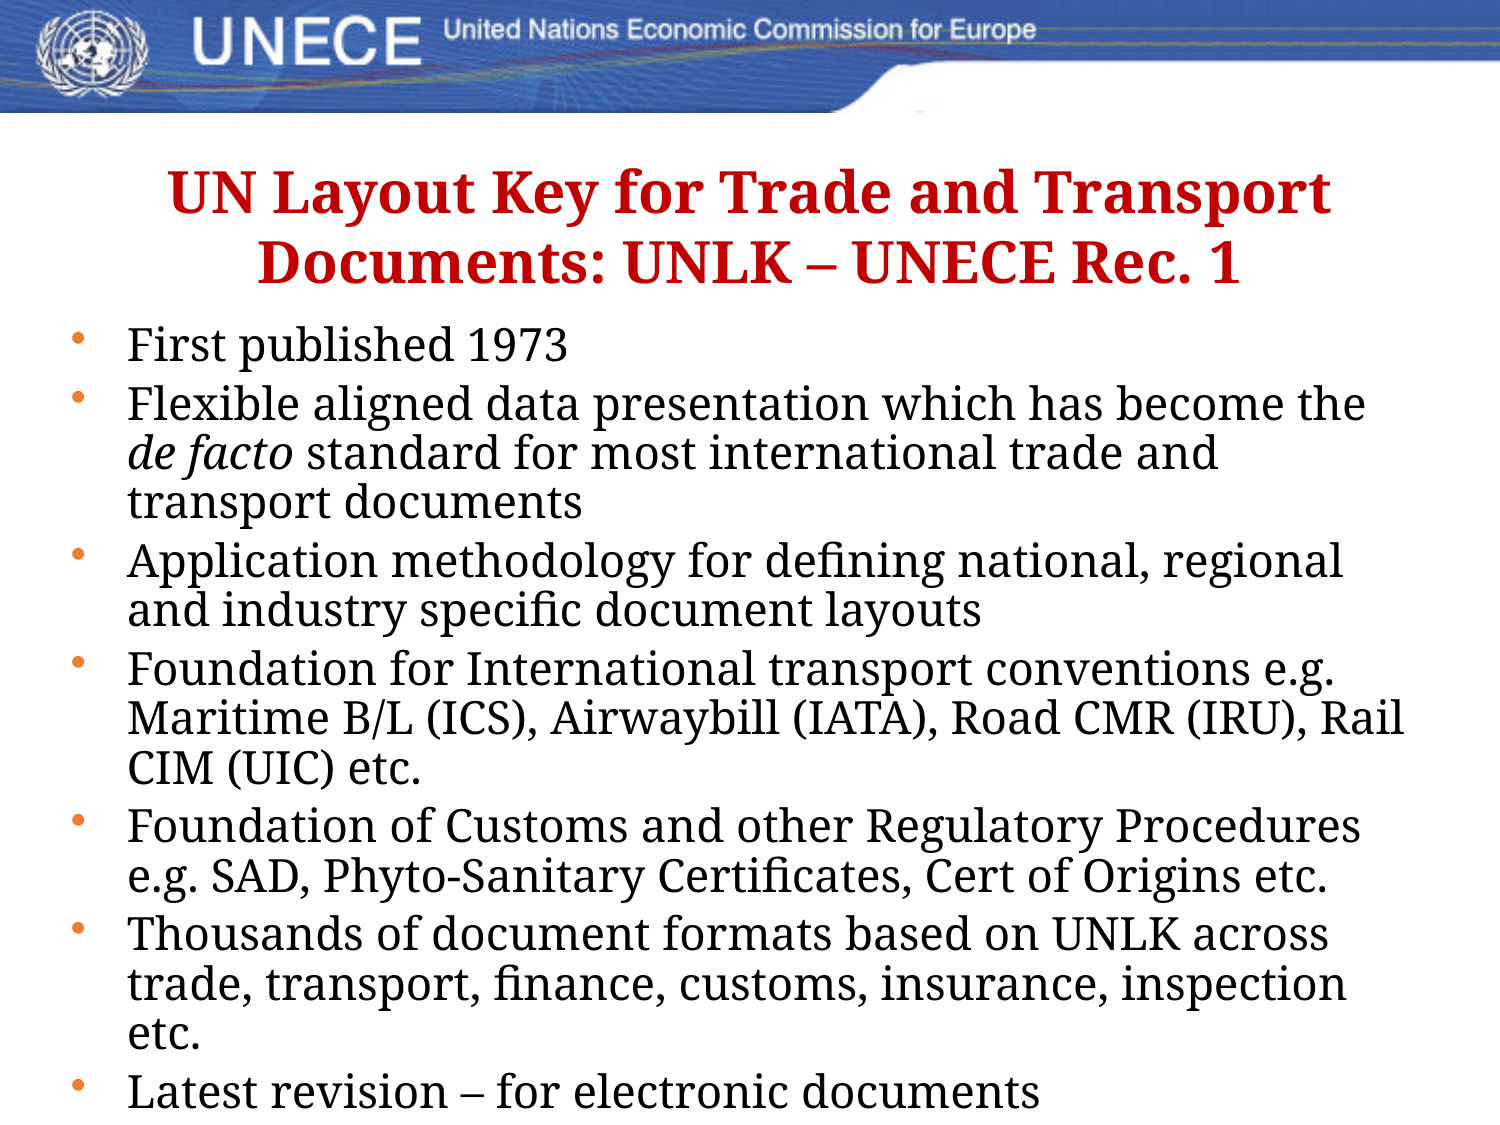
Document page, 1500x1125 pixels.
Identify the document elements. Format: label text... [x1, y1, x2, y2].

list First published 1973 Flexible aligned data presentation which has become the de facto standard for most international trade and transport documents Application methodology for defining national, regional and industry specific document layouts Foundation for International transport conventions e.g. Maritime B/L (ICS), Airwaybill (IATA), Road CMR (IRU), Rail CIM (UIC) etc. Foundation of Customs and other Regulatory Procedures e.g. SAD, Phyto-Sanitary Certificates, Cert of Origins etc. Thousands of document formats based on UNLK across trade, transport, finance, customs, insurance, inspection etc. Latest revision – for electronic documents [55, 314, 1436, 1084]
picture [0, 0, 1500, 113]
title UN Layout Key for Trade and Transport Documents: UNLK – UNECE Rec. 1 [0, 147, 1500, 244]
